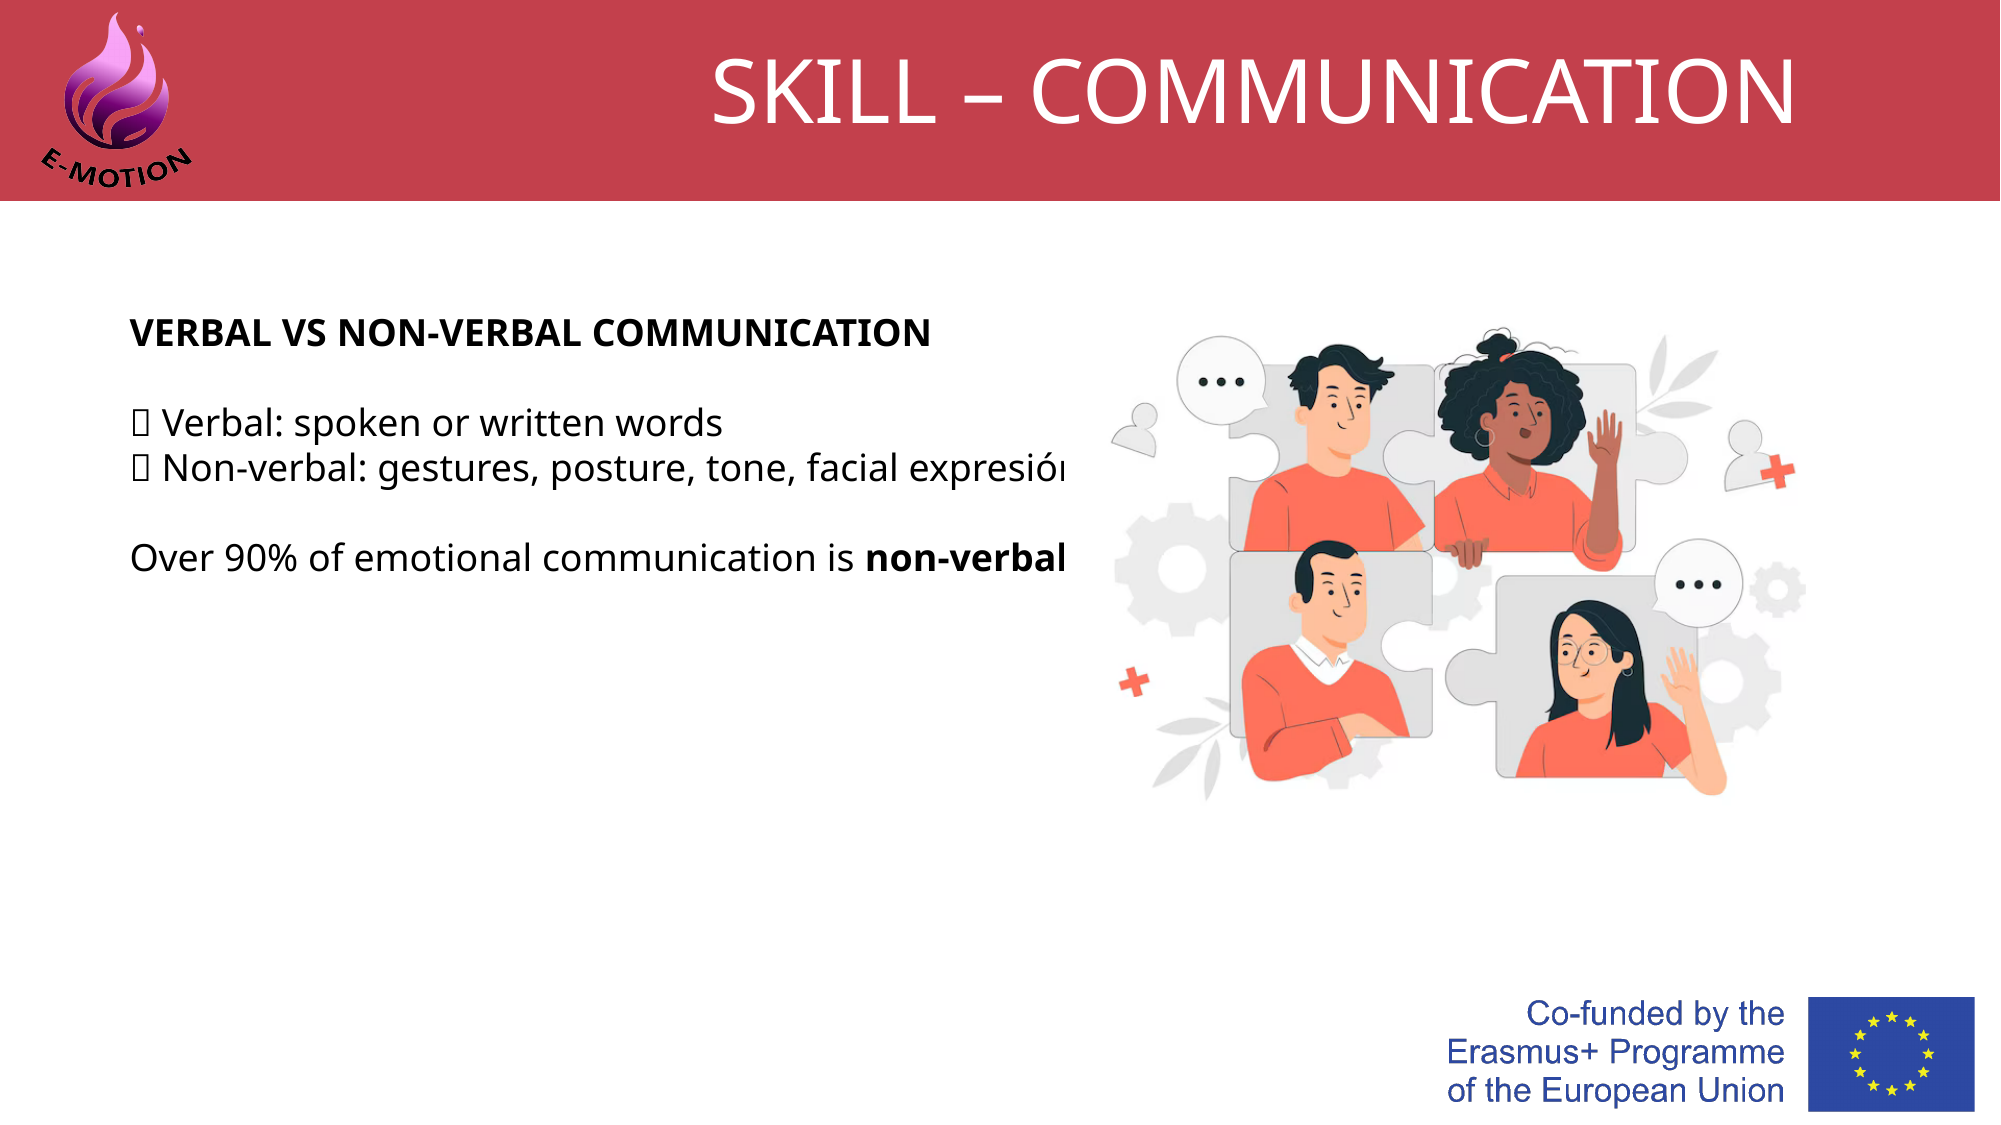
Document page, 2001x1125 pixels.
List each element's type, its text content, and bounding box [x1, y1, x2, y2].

picture [1396, 995, 1975, 1116]
picture [1063, 305, 1836, 819]
text_box SKILL – COMMUNICATION [558, 26, 1817, 302]
picture [0, 0, 253, 247]
text_box VERBAL VS NON-VERBAL COMMUNICATION 💬 Verbal: spoken or written words 🧍 Non-verbal: gestures, posture, tone, facial expresión Over 90% of emotional communication is non-verbal. [114, 301, 1128, 587]
